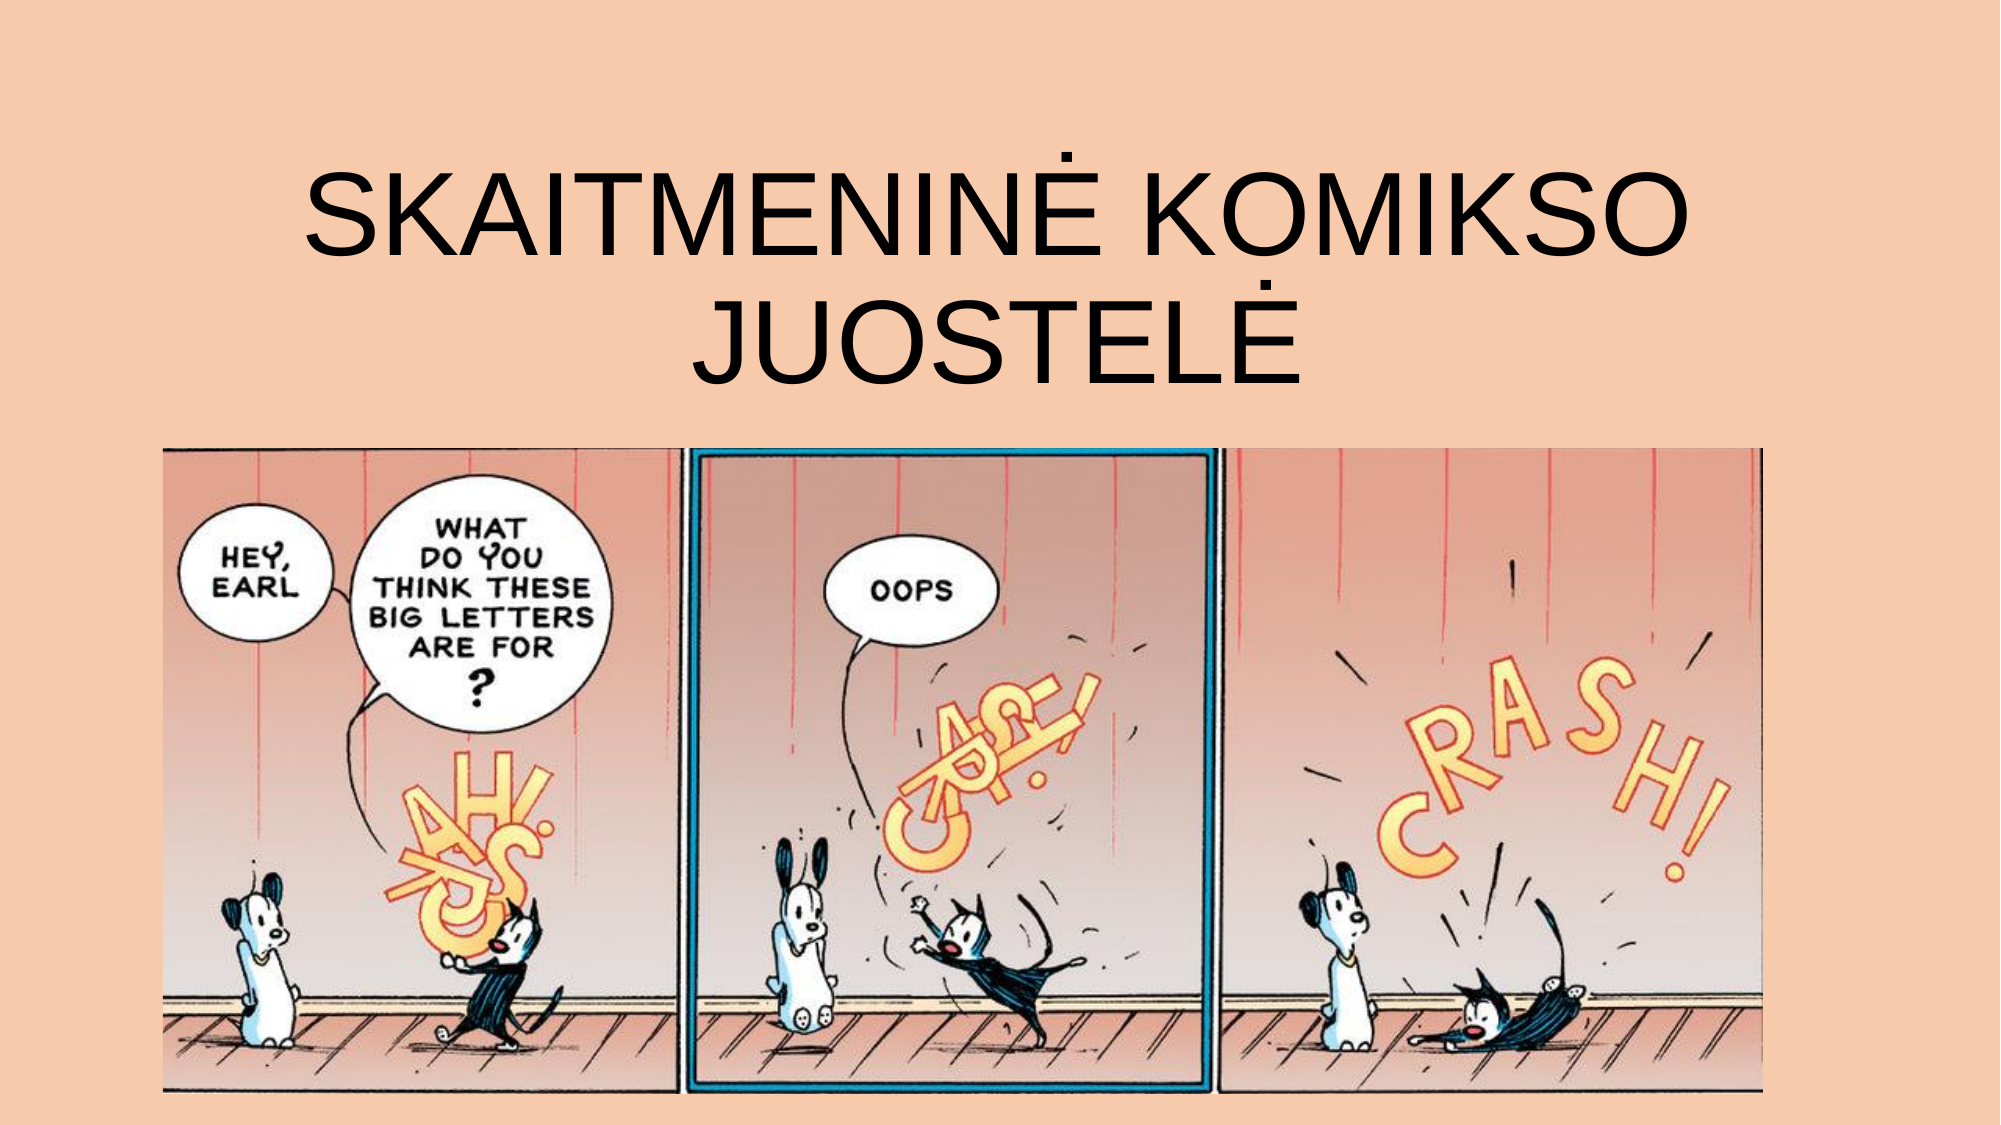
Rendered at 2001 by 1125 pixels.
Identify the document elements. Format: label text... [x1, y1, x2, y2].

title SKAITMENINĖ KOMIKSO JUOSTELĖ [232, 145, 1763, 418]
picture [1004, 448, 1089, 452]
picture [162, 448, 1764, 1095]
picture [952, 448, 1000, 453]
picture [904, 448, 949, 453]
